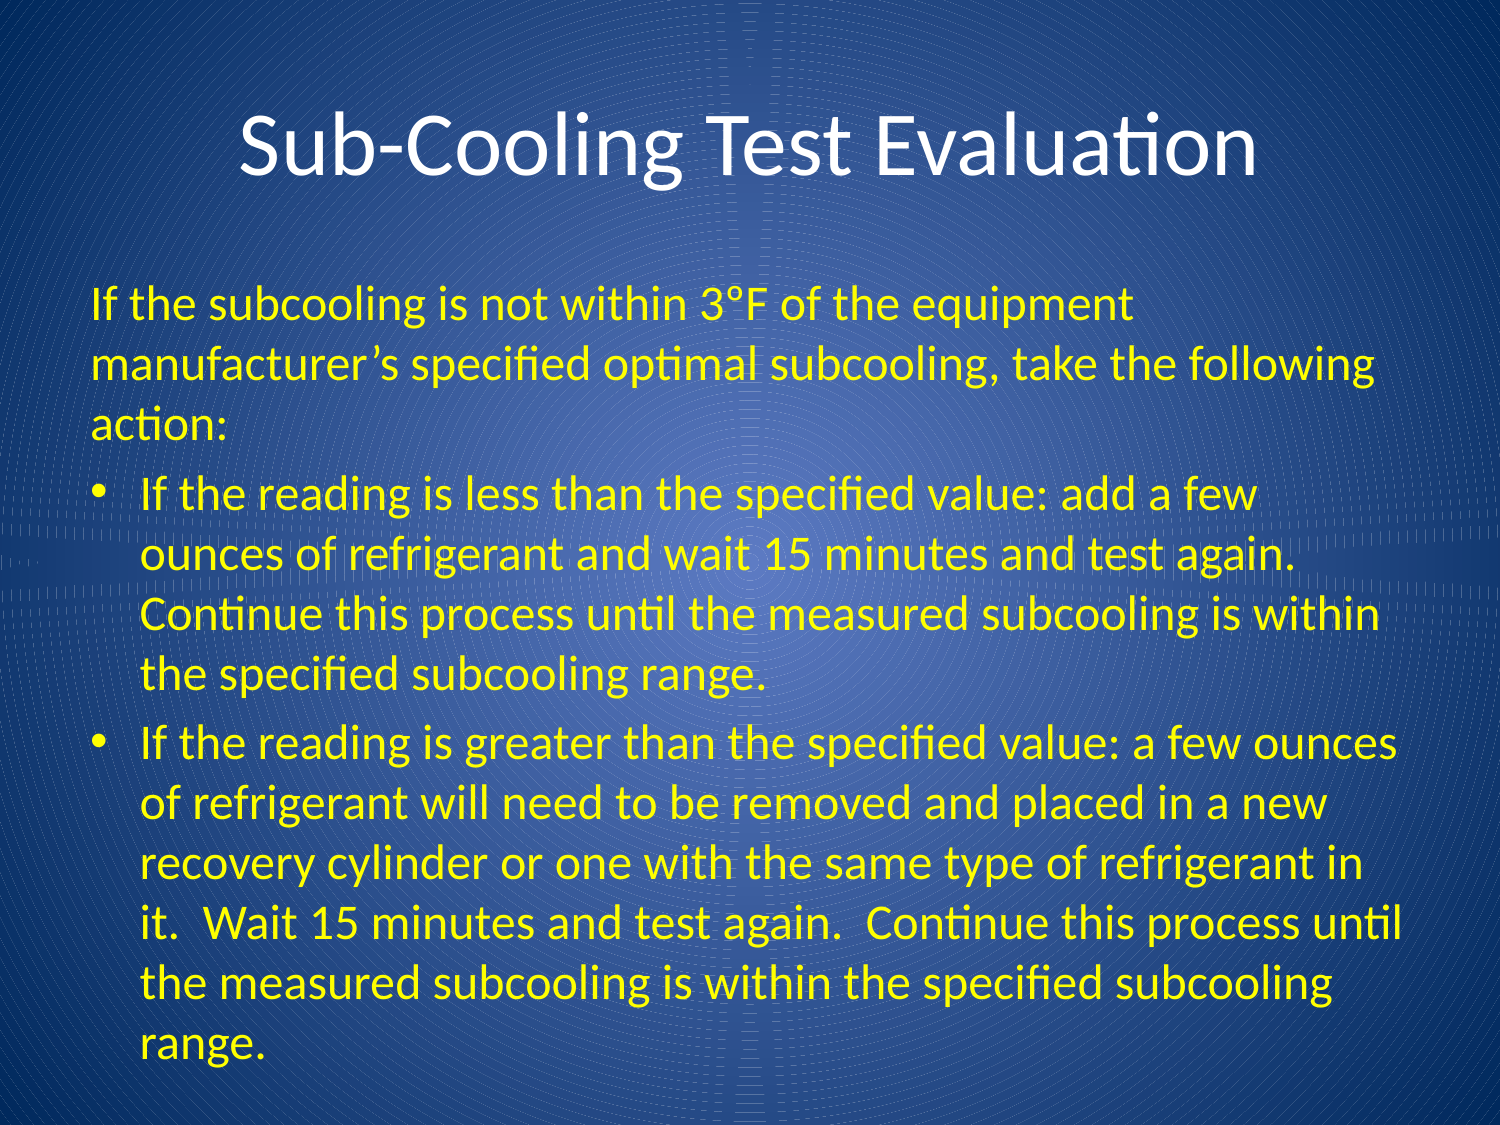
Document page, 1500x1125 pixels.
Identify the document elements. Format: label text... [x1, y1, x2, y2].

title Sub-Cooling Test Evaluation [75, 45, 1425, 233]
list If the subcooling is not within 3ºF of the equipment manufacturer’s specified optimal subcooling, take the following action: If the reading is less than the specified value: add a few ounces of refrigerant and wait 15 minutes and test again. Continue this process until the measured subcooling is within the specified subcooling range. If the reading is greater than the specified value: a few ounces of refrigerant will need to be removed and placed in a new recovery cylinder or one with the same type of refrigerant in it. Wait 15 minutes and test again. Continue this process until the measured subcooling is within the specified subcooling range. [75, 262, 1425, 1080]
